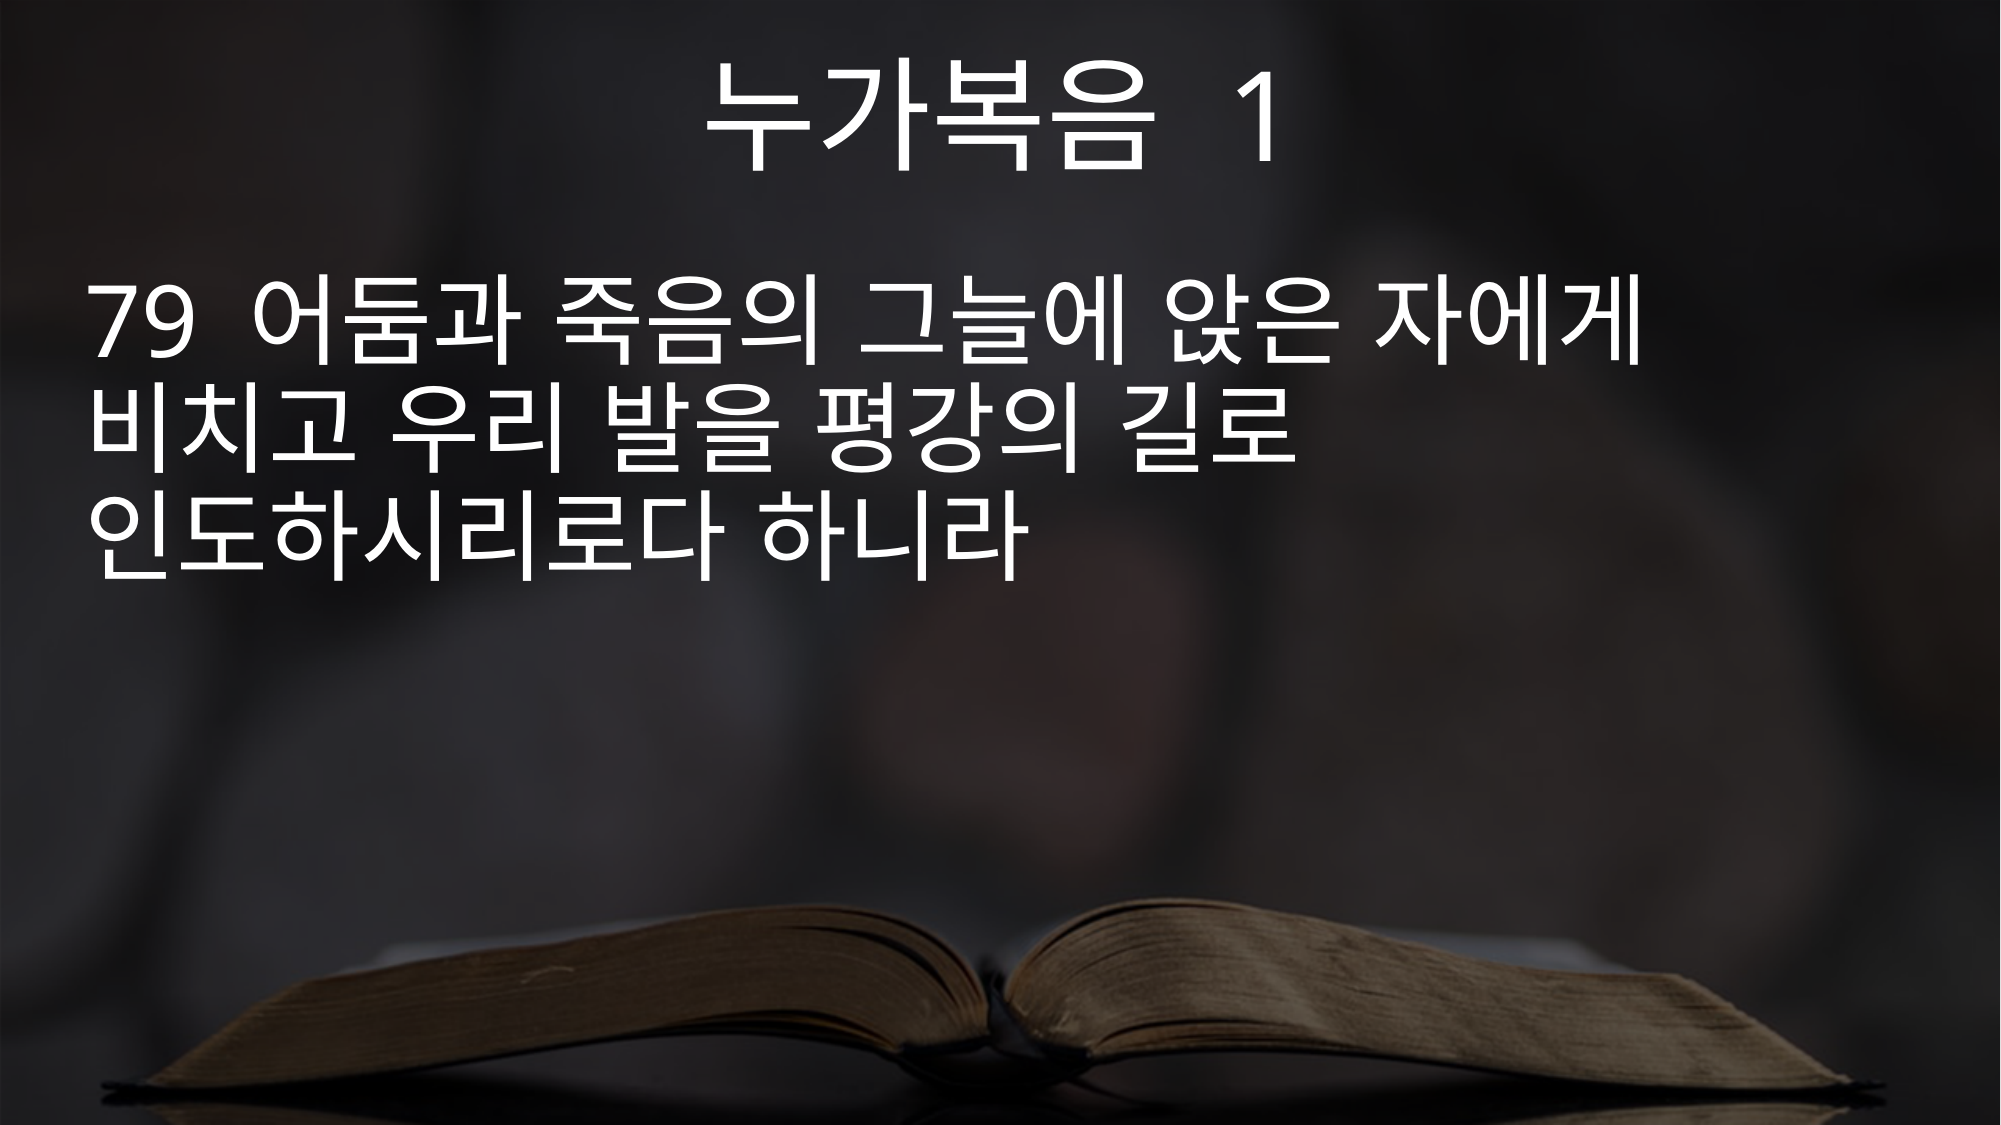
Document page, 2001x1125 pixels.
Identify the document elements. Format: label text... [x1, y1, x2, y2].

footer 누가복음 1 [0, 32, 2000, 192]
list 79 어둠과 죽음의 그늘에 앉은 자에게 비치고 우리 발을 평강의 길로 인도하시리로다 하니라 [69, 263, 1953, 423]
picture [0, 0, 2001, 1125]
